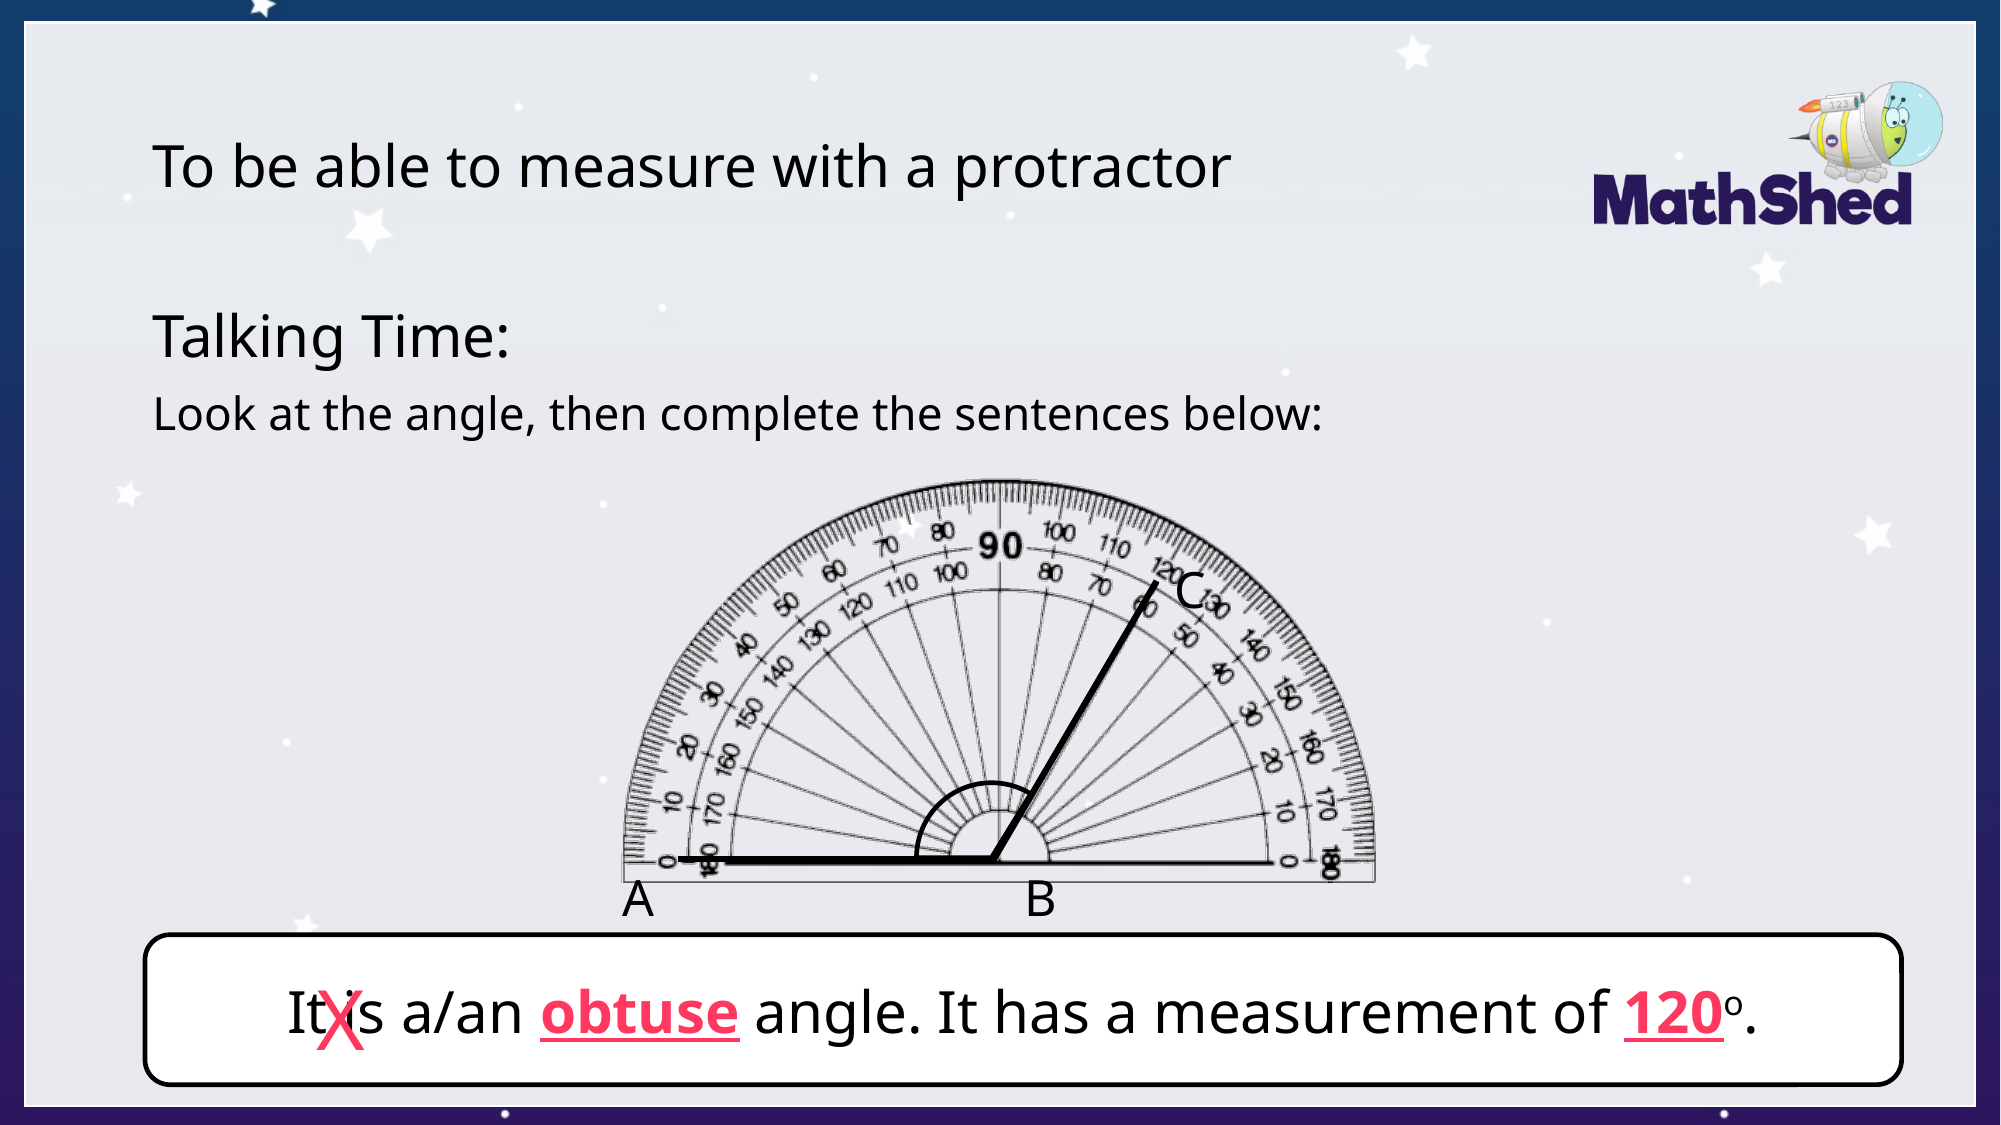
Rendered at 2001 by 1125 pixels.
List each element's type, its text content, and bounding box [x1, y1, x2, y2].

text_box B [1009, 883, 1072, 933]
list Talking Time: Look at the angle, then complete the sentences below: [137, 299, 1863, 1014]
text_box A [607, 883, 670, 933]
picture [0, 0, 2001, 1125]
text_box X [301, 959, 381, 1075]
title To be able to measure with a protractor [137, 59, 1578, 278]
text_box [993, 580, 1157, 860]
text_box It is a/an obtuse angle. It has a measurement of 120o. [143, 933, 1903, 1086]
